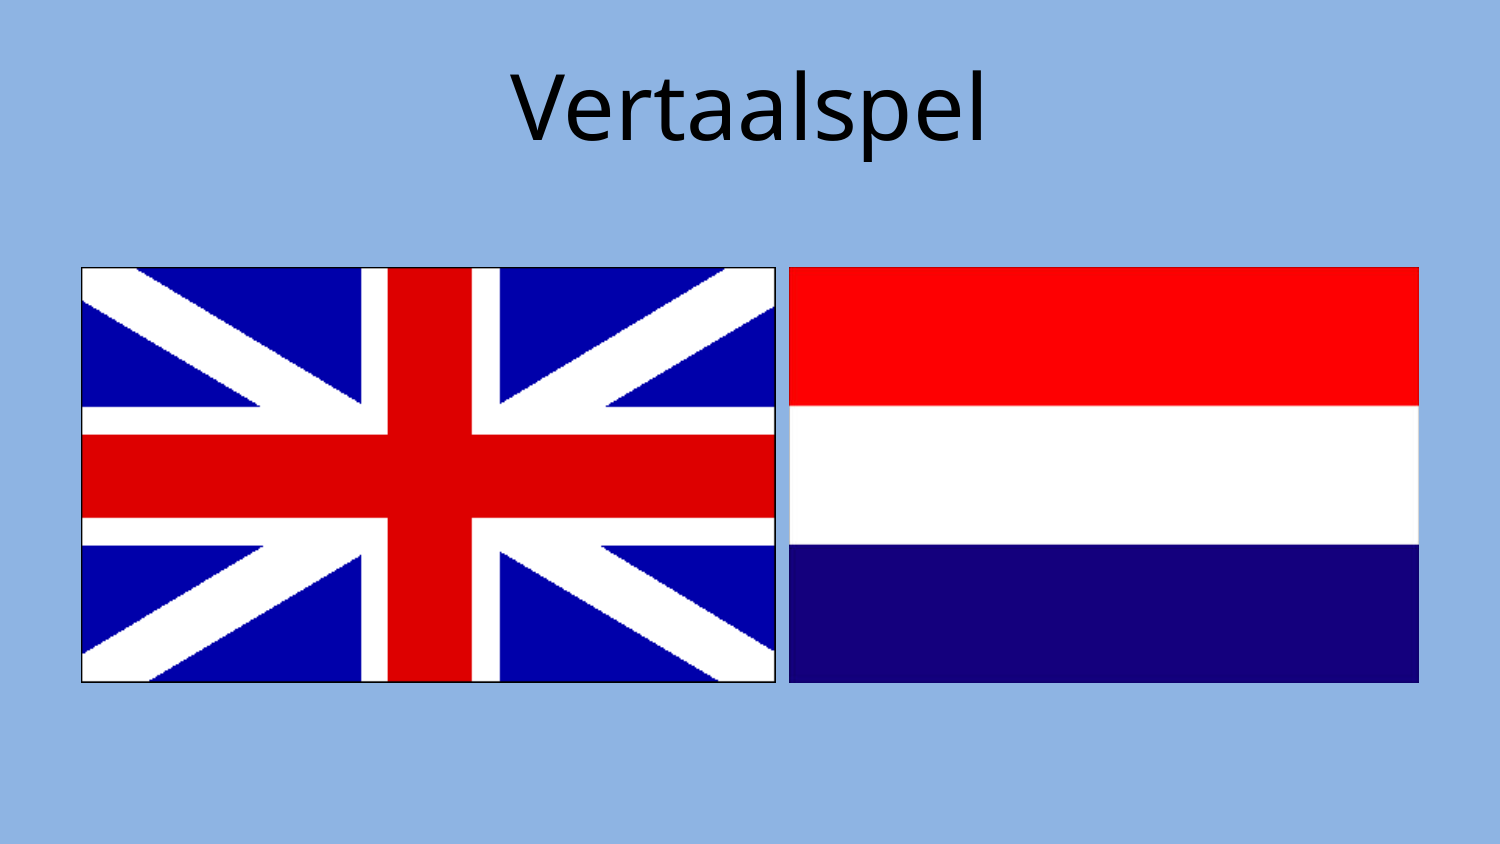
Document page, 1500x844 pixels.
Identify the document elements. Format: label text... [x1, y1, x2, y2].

picture [81, 267, 776, 683]
title Vertaalspel [75, 33, 1425, 175]
picture [789, 267, 1419, 683]
